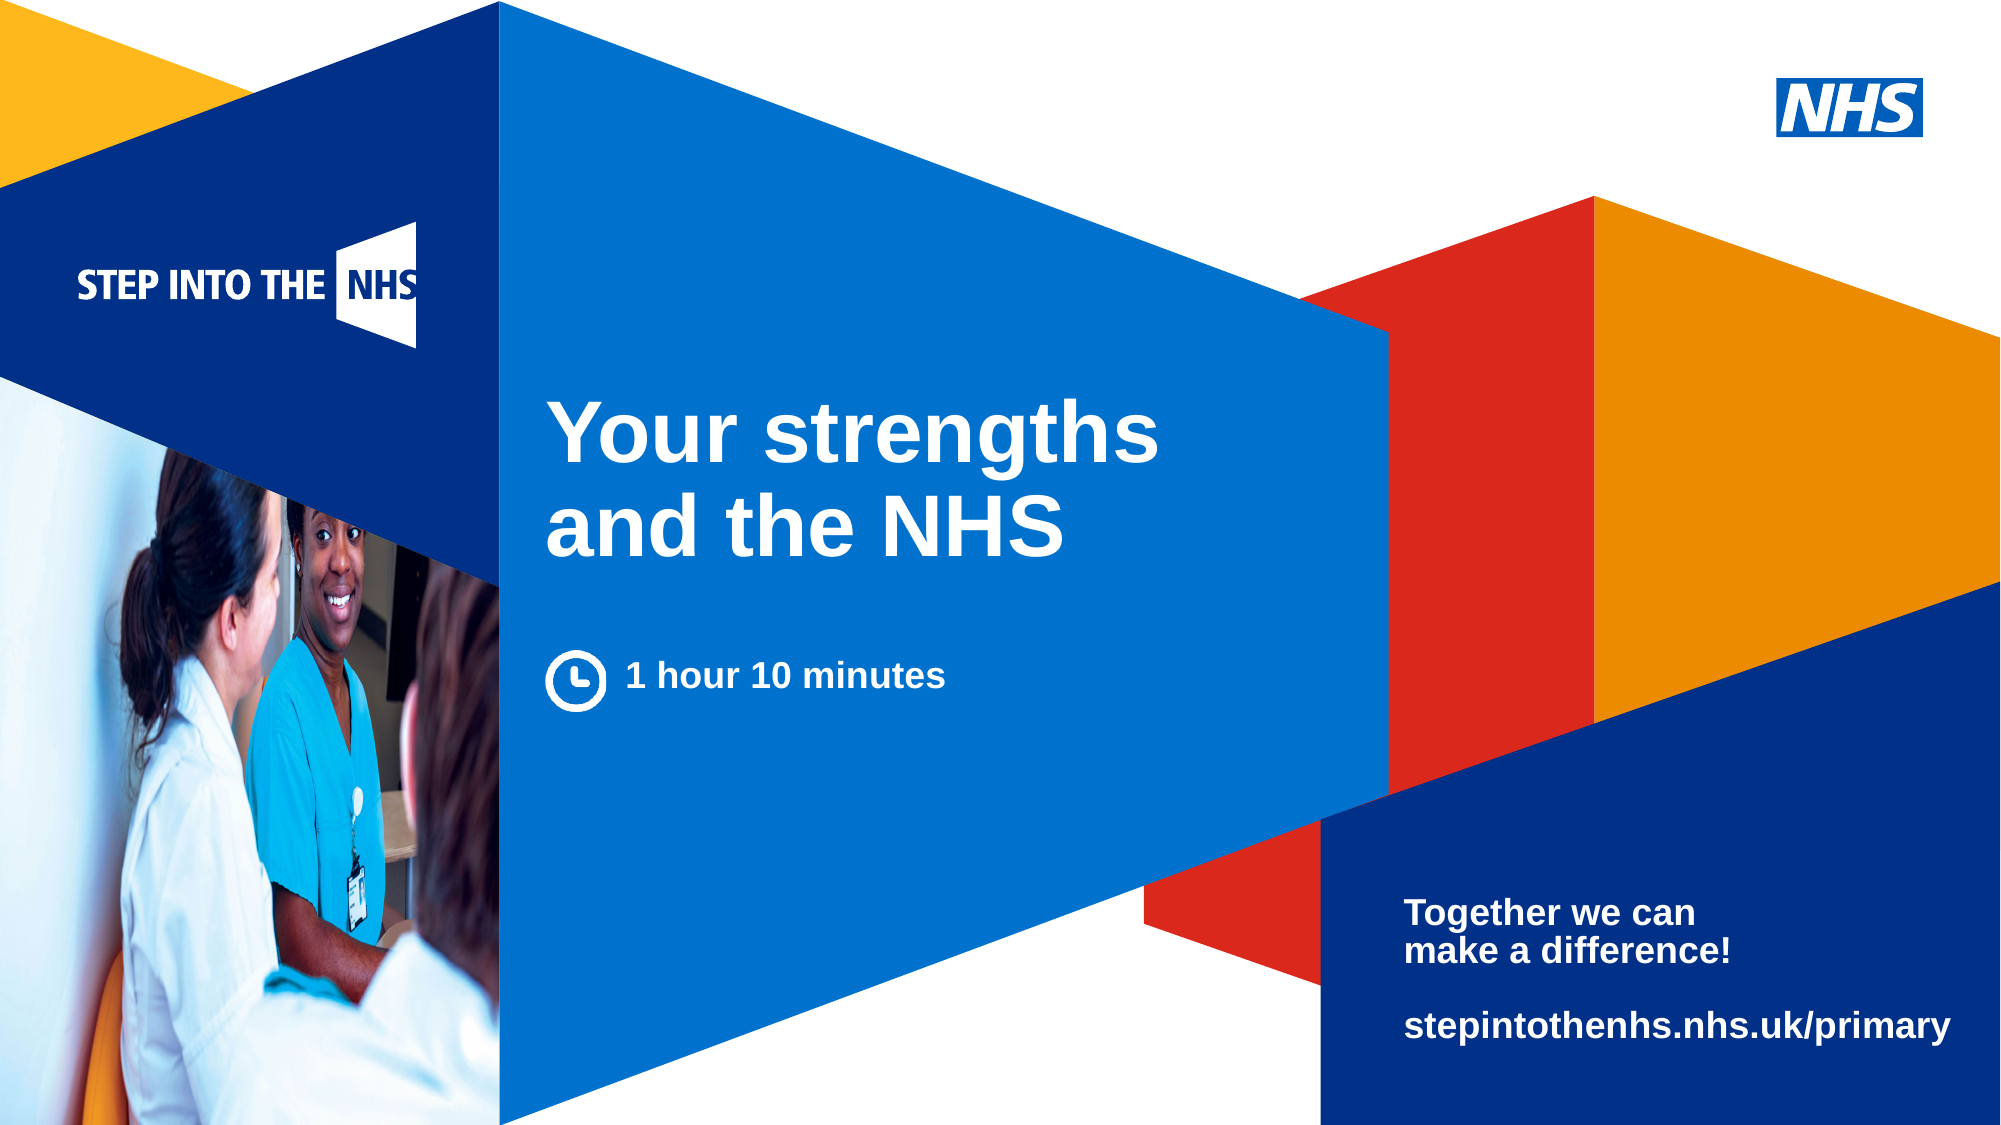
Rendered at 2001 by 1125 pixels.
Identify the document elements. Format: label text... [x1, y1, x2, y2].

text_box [545, 650, 1060, 712]
picture [0, 376, 500, 1125]
title Your strengths and the NHS [545, 184, 1299, 576]
